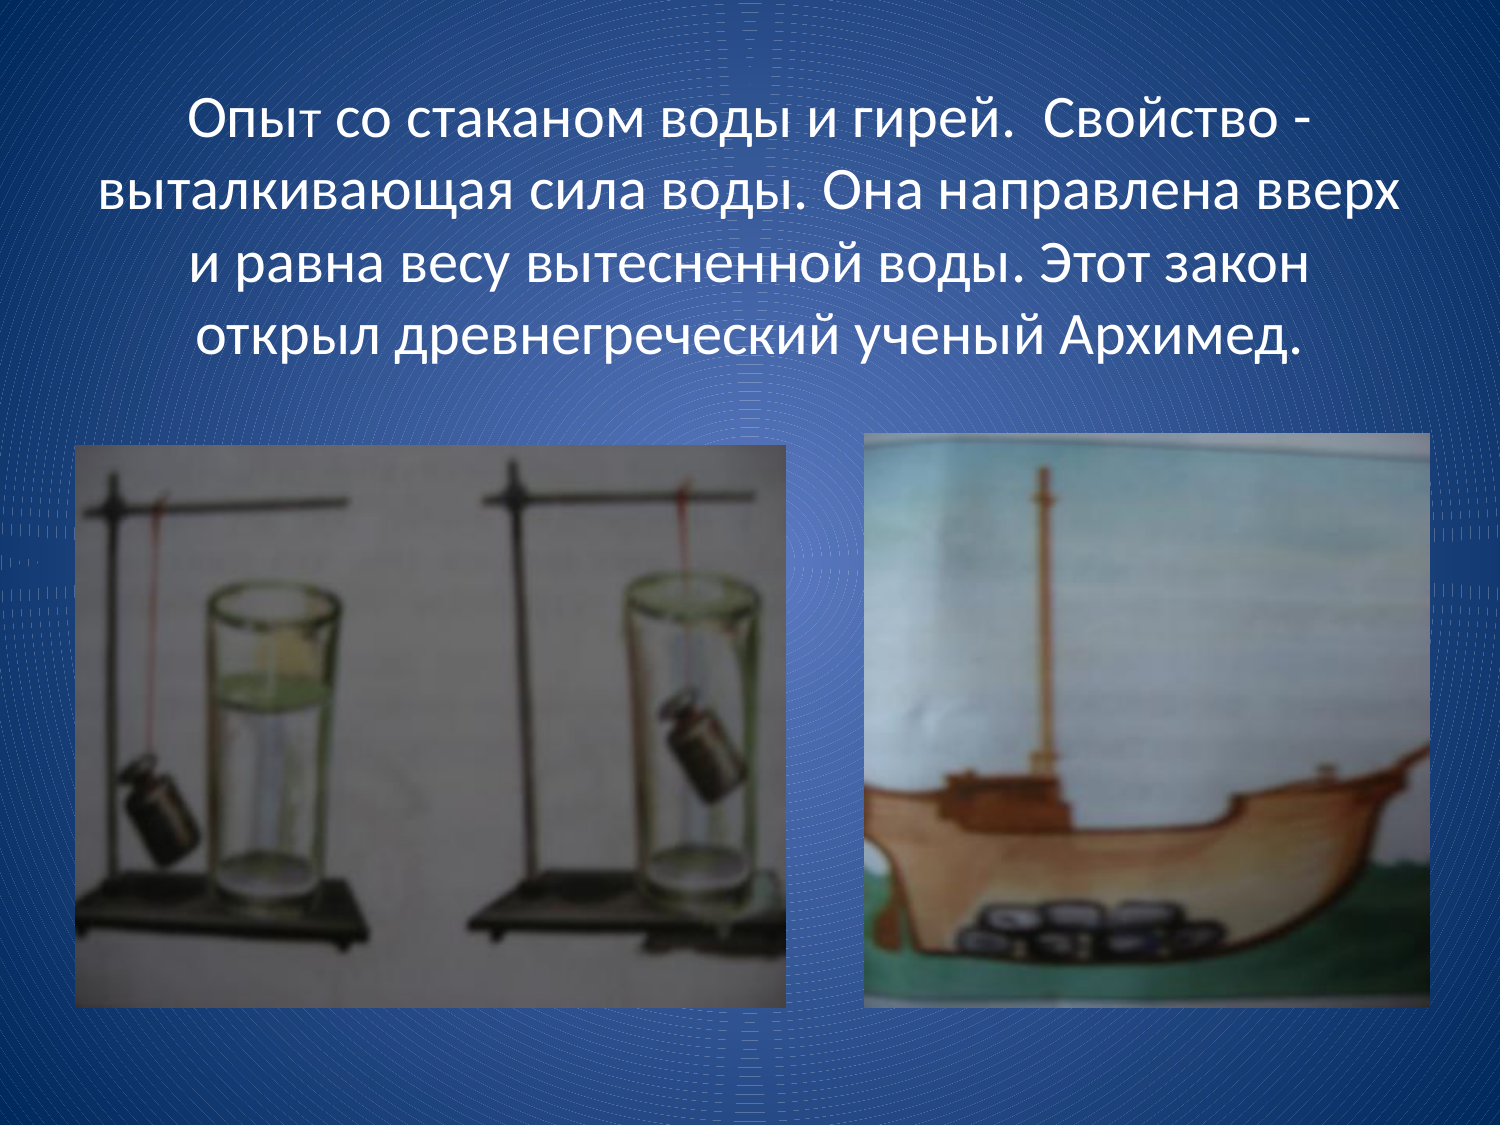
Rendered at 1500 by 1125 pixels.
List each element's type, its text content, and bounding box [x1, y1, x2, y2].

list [74, 445, 786, 1009]
title Опыт со стаканом воды и гирей. Свойство - выталкивающая сила воды. Она направлена вверх и равна весу вытесненной воды. Этот закон открыл древнегреческий ученый Архимед. [74, 44, 1426, 399]
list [864, 433, 1430, 1008]
